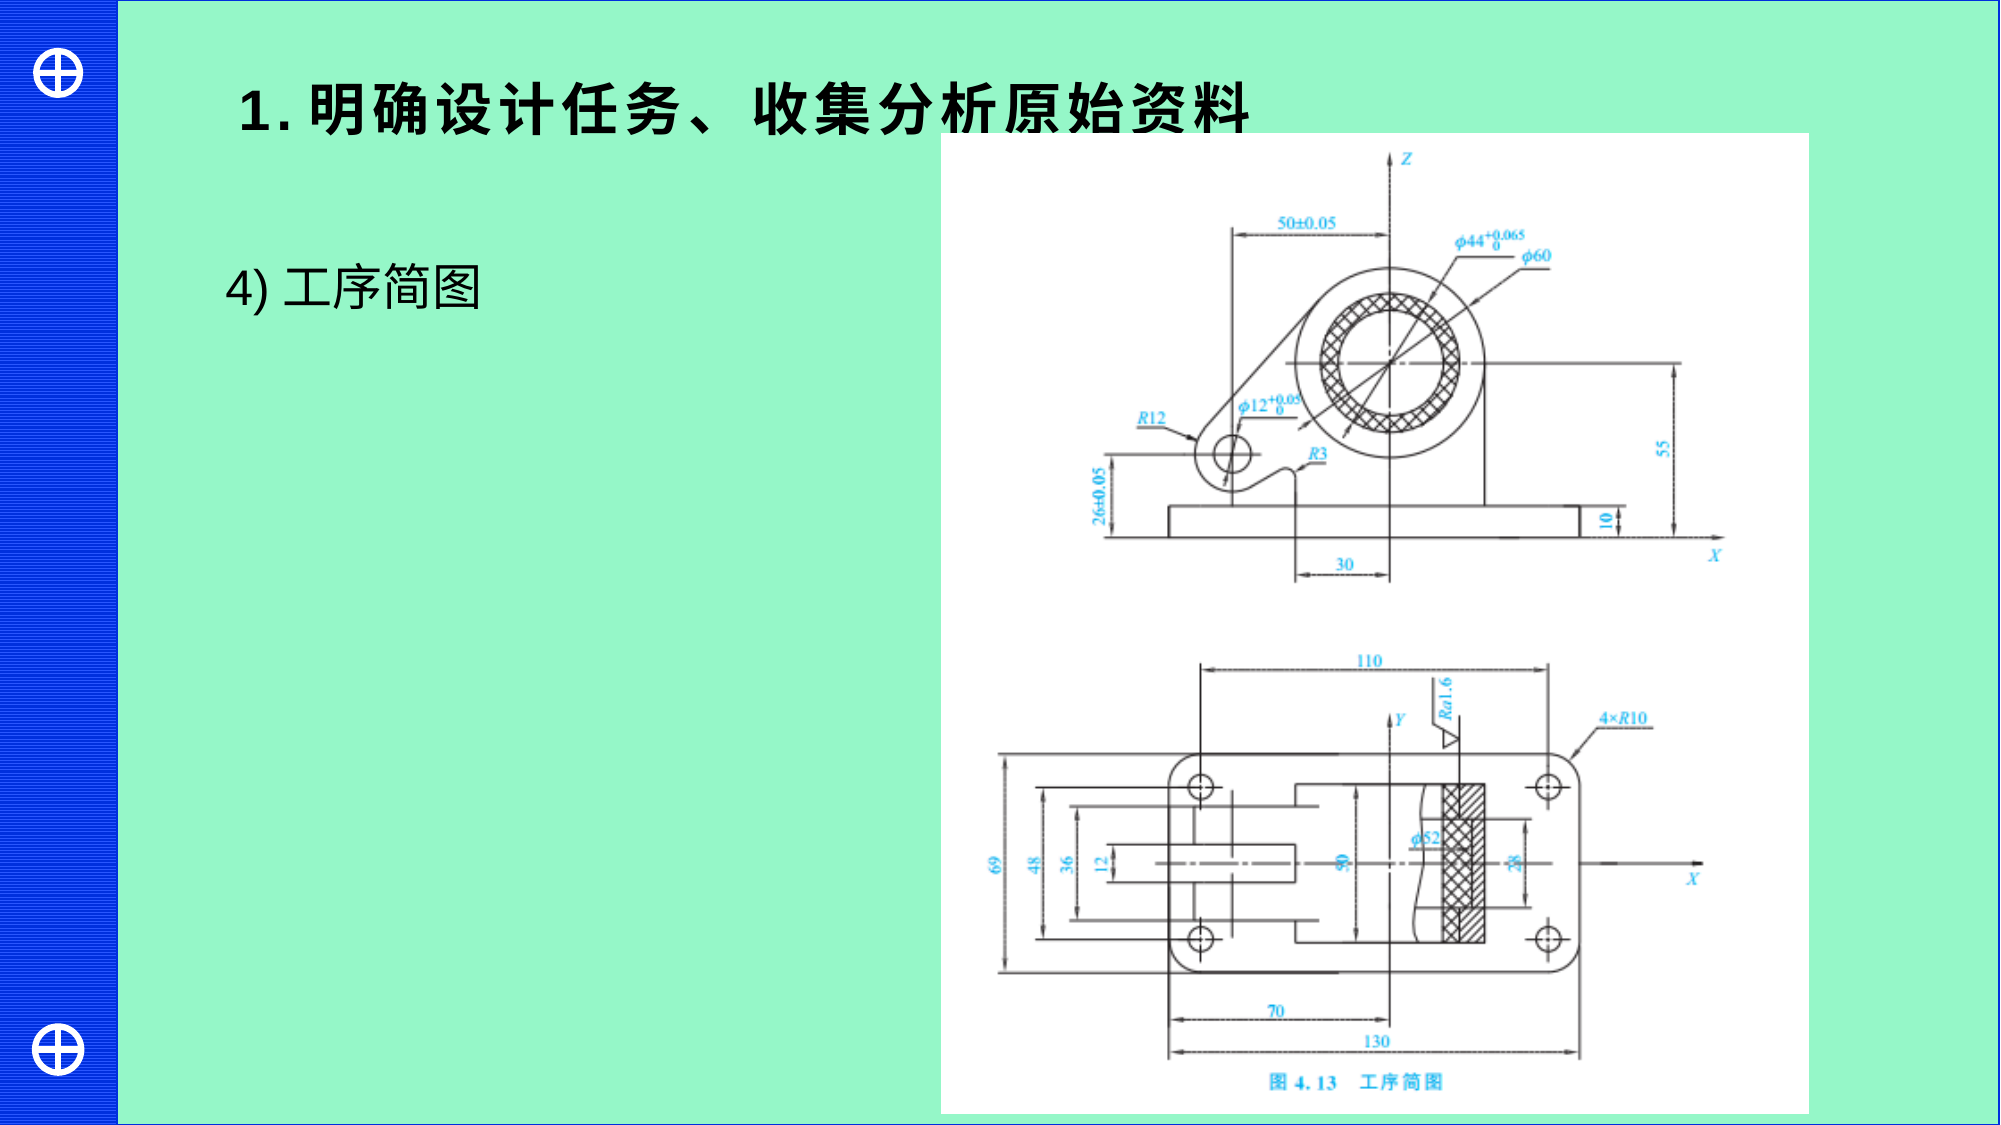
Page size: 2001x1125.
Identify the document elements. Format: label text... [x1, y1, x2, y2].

text_box 4)工序简图 [135, 217, 941, 413]
text_box 1.明确设计任务、收集分析原始资料 [135, 28, 1423, 150]
picture [941, 133, 1809, 1114]
